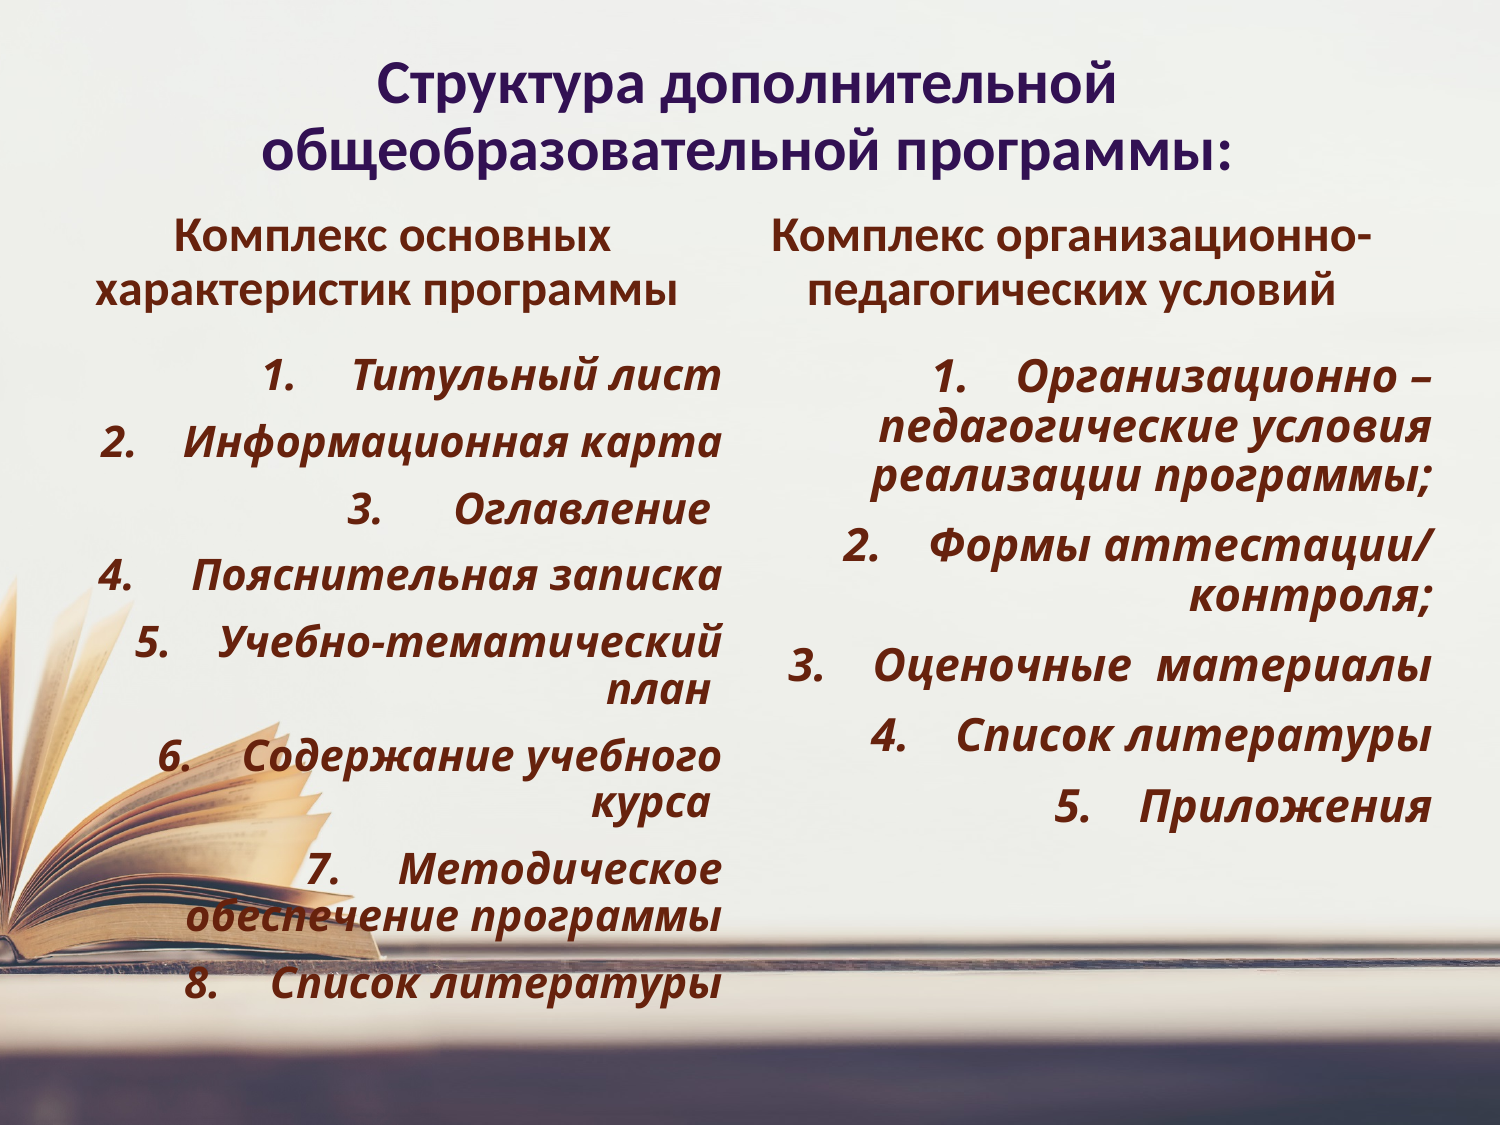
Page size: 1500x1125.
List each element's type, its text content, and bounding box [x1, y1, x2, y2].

list Организационно –педагогические условия реализации программы; Формы аттестации/ контроля; Оценочные материалы Список литературы Приложения [759, 345, 1448, 1055]
title Структура дополнительной общеобразовательной программы: [101, 31, 1395, 203]
picture [0, 0, 1500, 1125]
list Комплекс основных характеристик программы [47, 188, 738, 324]
list Титульный лист Информационная карта Оглавление Пояснительная записка Учебно-тематический план Содержание учебного курса Методическое обеспечение программы Список литературы [79, 345, 738, 1053]
list Комплекс организационно-педагогических условий [753, 188, 1391, 324]
